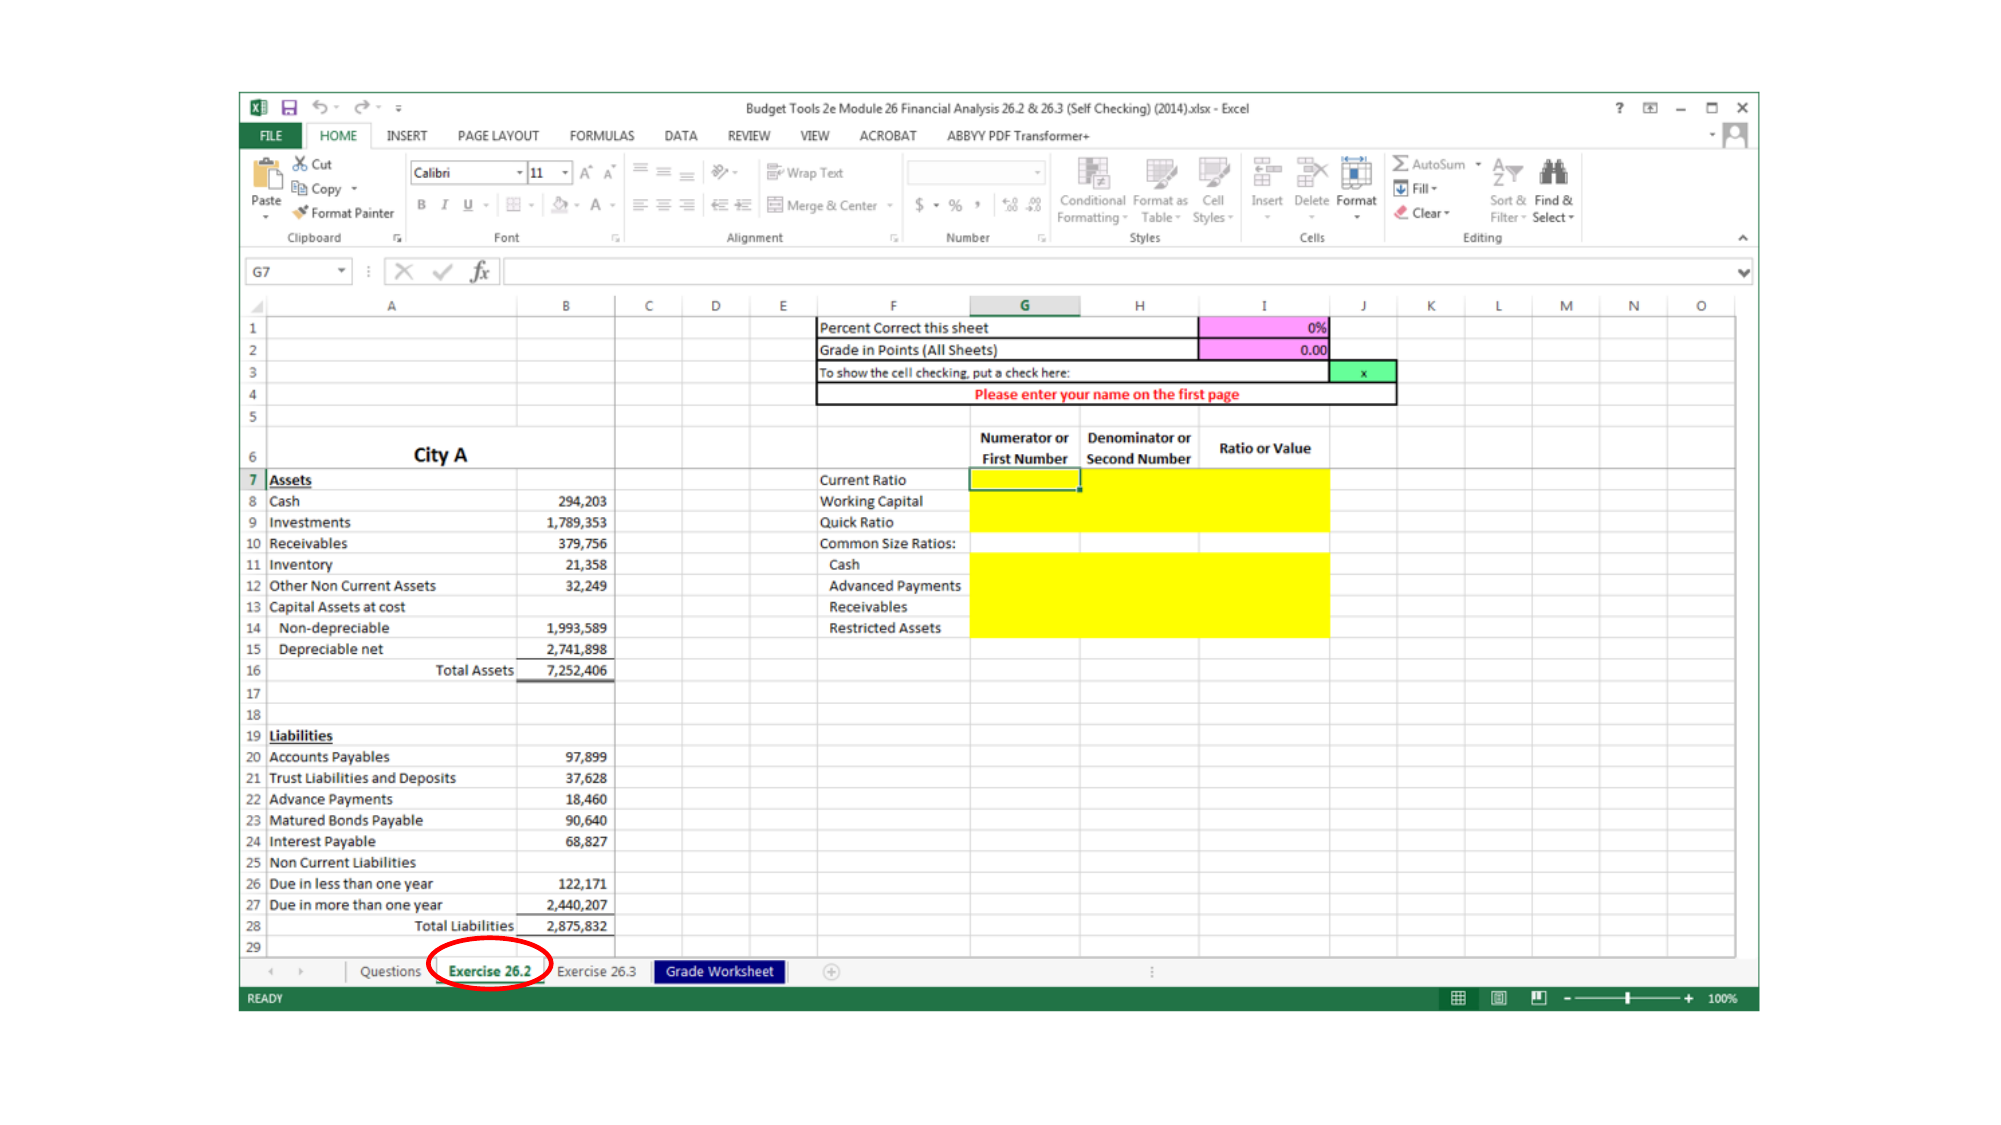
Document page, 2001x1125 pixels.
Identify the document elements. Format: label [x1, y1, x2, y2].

list [235, 88, 1765, 1014]
